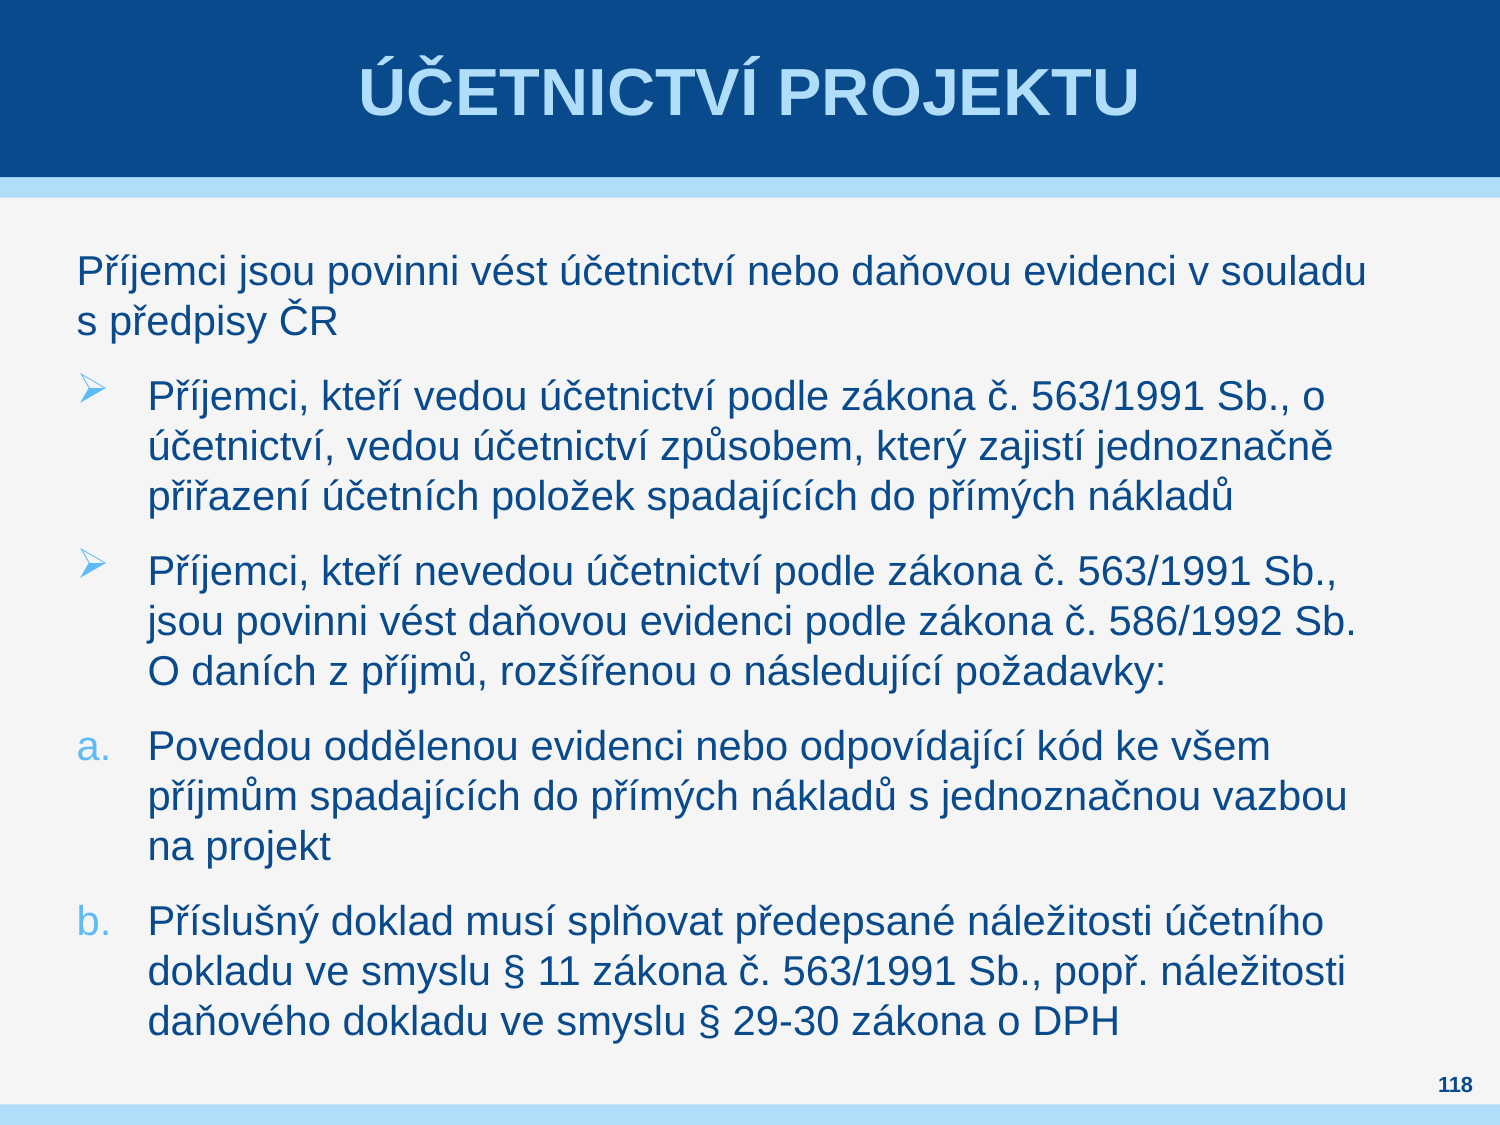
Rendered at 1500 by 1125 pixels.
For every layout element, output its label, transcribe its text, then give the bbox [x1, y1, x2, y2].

list Příjemci jsou povinni vést účetnictví nebo daňovou evidenci v souladu s předpisy ČR Příjemci, kteří vedou účetnictví podle zákona č. 563/1991 Sb., o účetnictví, vedou účetnictví způsobem, který zajistí jednoznačně přiřazení účetních položek spadajících do přímých nákladů Příjemci, kteří nevedou účetnictví podle zákona č. 563/1991 Sb., jsou povinni vést daňovou evidenci podle zákona č. 586/1992 Sb. O daních z příjmů, rozšířenou o následující požadavky: Povedou oddělenou evidenci nebo odpovídající kód ke všem příjmům spadajících do přímých nákladů s jednoznačnou vazbou na projekt Příslušný doklad musí splňovat předepsané náležitosti účetního dokladu ve smyslu § 11 zákona č. 563/1991 Sb., popř. náležitosti daňového dokladu ve smyslu § 29-30 zákona o DPH [76, 243, 1400, 953]
title Účetnictví projektu [59, 0, 1441, 178]
slide_number 118 [1417, 1068, 1495, 1099]
